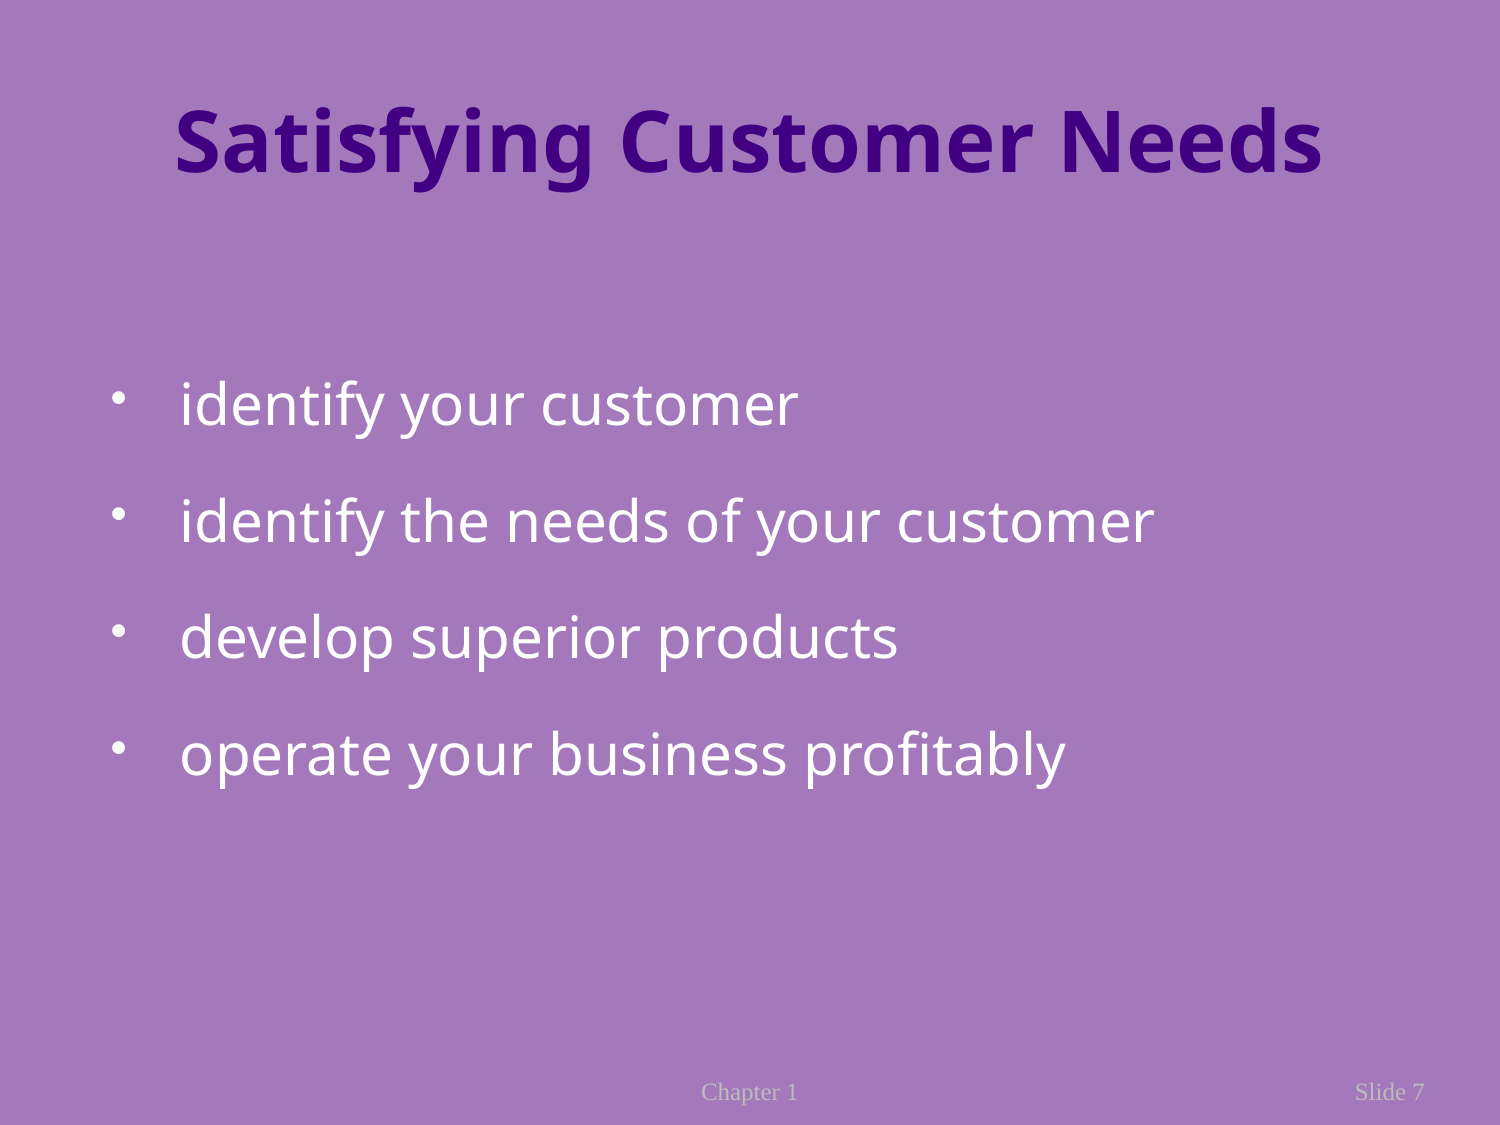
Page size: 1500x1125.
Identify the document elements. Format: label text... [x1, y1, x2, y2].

footer Chapter 1 [512, 1052, 988, 1113]
title Satisfying Customer Needs [75, 45, 1425, 233]
list identify your customer identify the needs of your customer develop superior products operate your business profitably [75, 324, 1425, 1035]
slide_number Slide 7 [1299, 1052, 1425, 1113]
